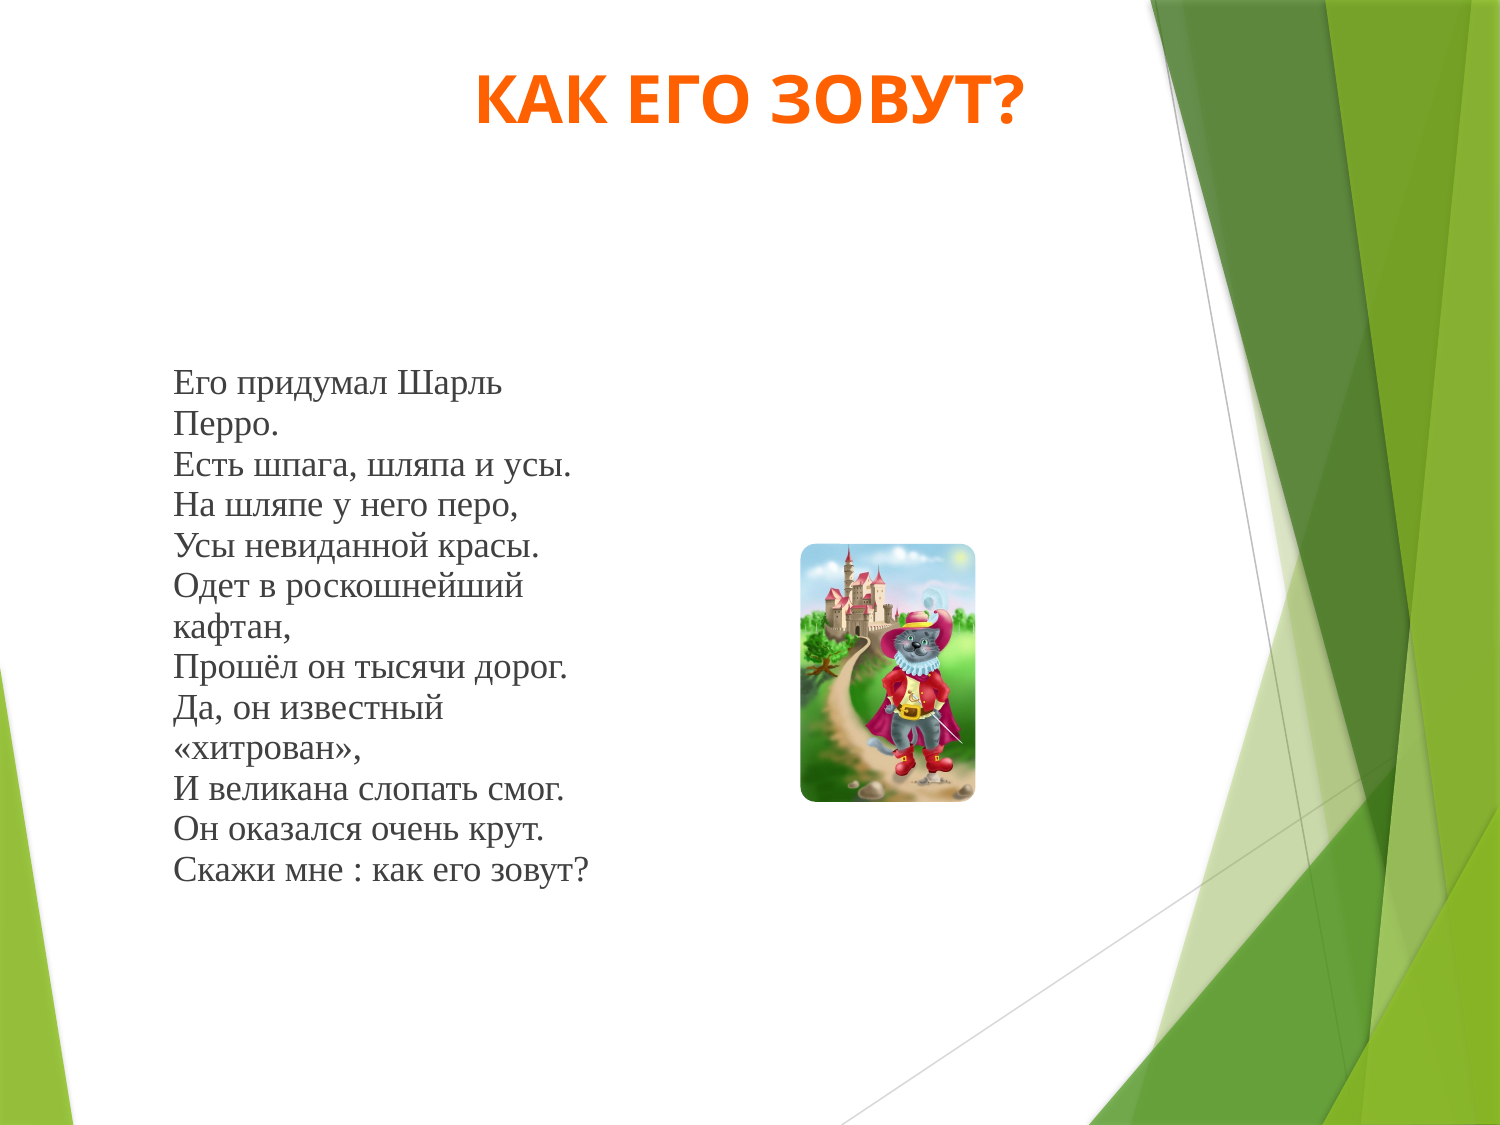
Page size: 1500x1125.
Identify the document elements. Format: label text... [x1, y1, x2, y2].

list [799, 543, 976, 803]
title Как его зовут? [199, 45, 1300, 233]
list Его придумал Шарль Перро. Есть шпага, шляпа и усы. На шляпе у него перо, Усы невиданной красы. Одет в роскошнейший кафтан, Прошёл он тысячи дорог. Да, он известный «хитрован», И великана слопать смог. Он оказался очень крут. Скажи мне : как его зовут? [99, 354, 607, 992]
